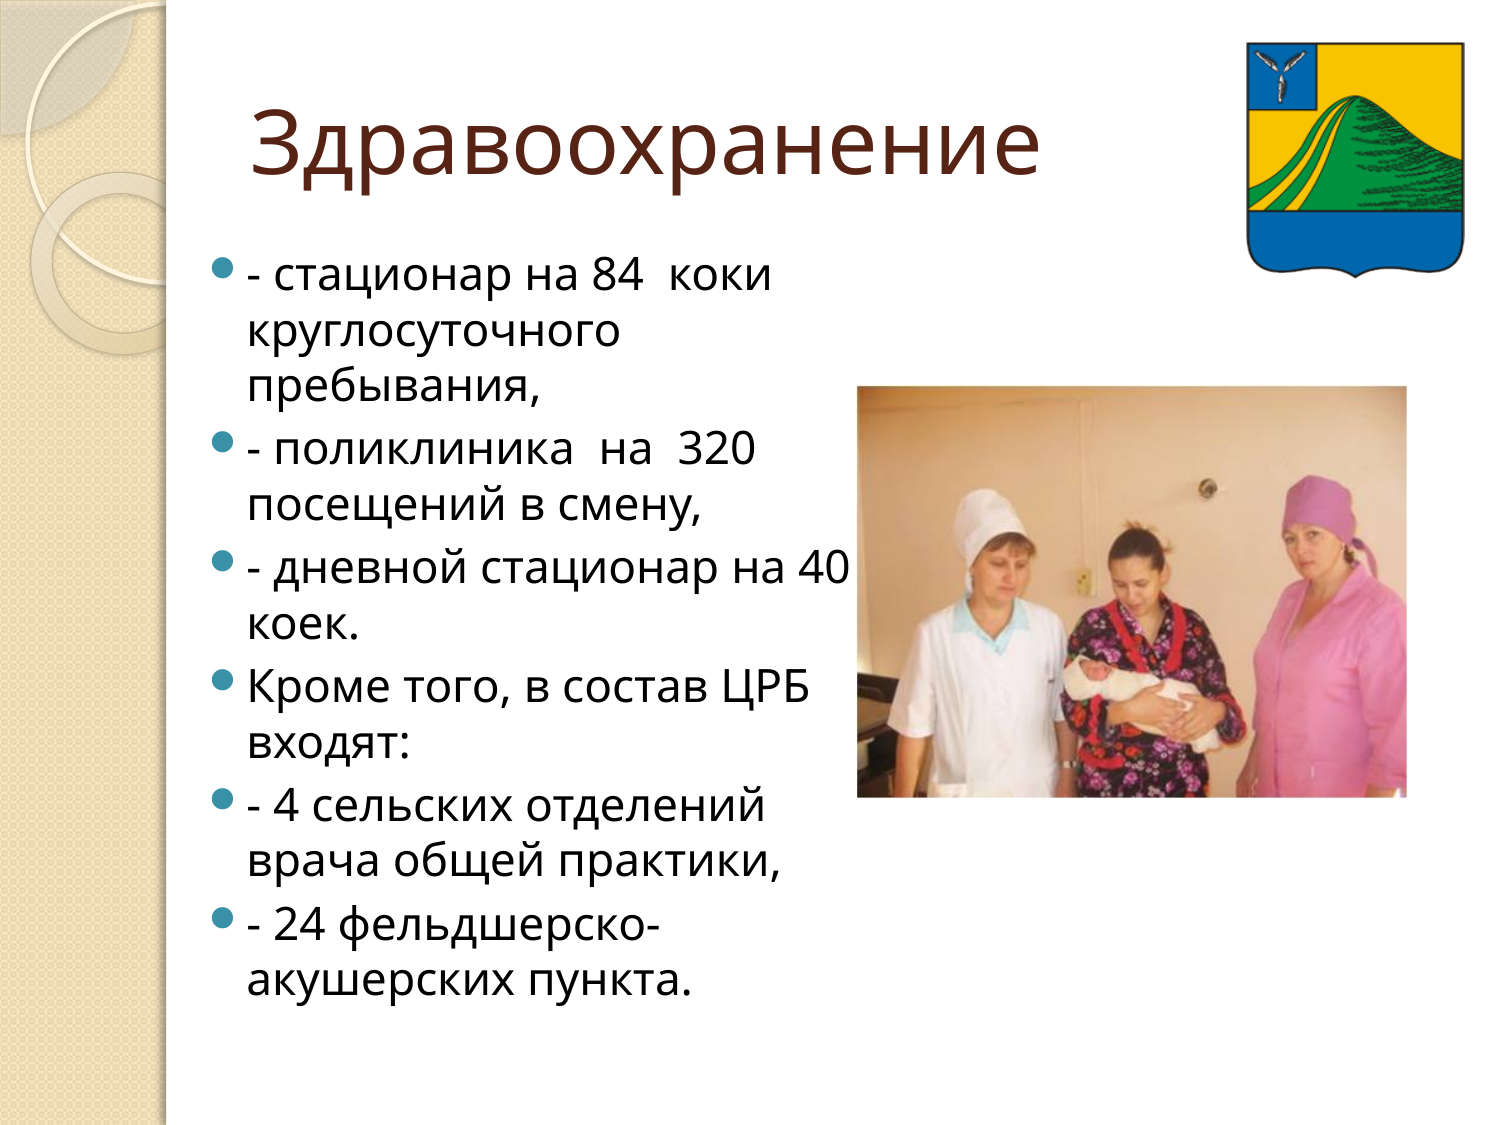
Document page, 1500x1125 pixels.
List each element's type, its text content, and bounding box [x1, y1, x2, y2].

picture [856, 385, 1408, 799]
picture [1245, 42, 1465, 280]
title Здравоохранение [235, 45, 1239, 233]
list - стационар на 84 коки круглосуточного пребывания, - поликлиника на 320 посещений в смену, - дневной стационар на 40 коек. Кроме того, в состав ЦРБ входят: - 4 сельских отделений врача общей практики, - 24 фельдшерско-акушерских пункта. [183, 237, 880, 1025]
